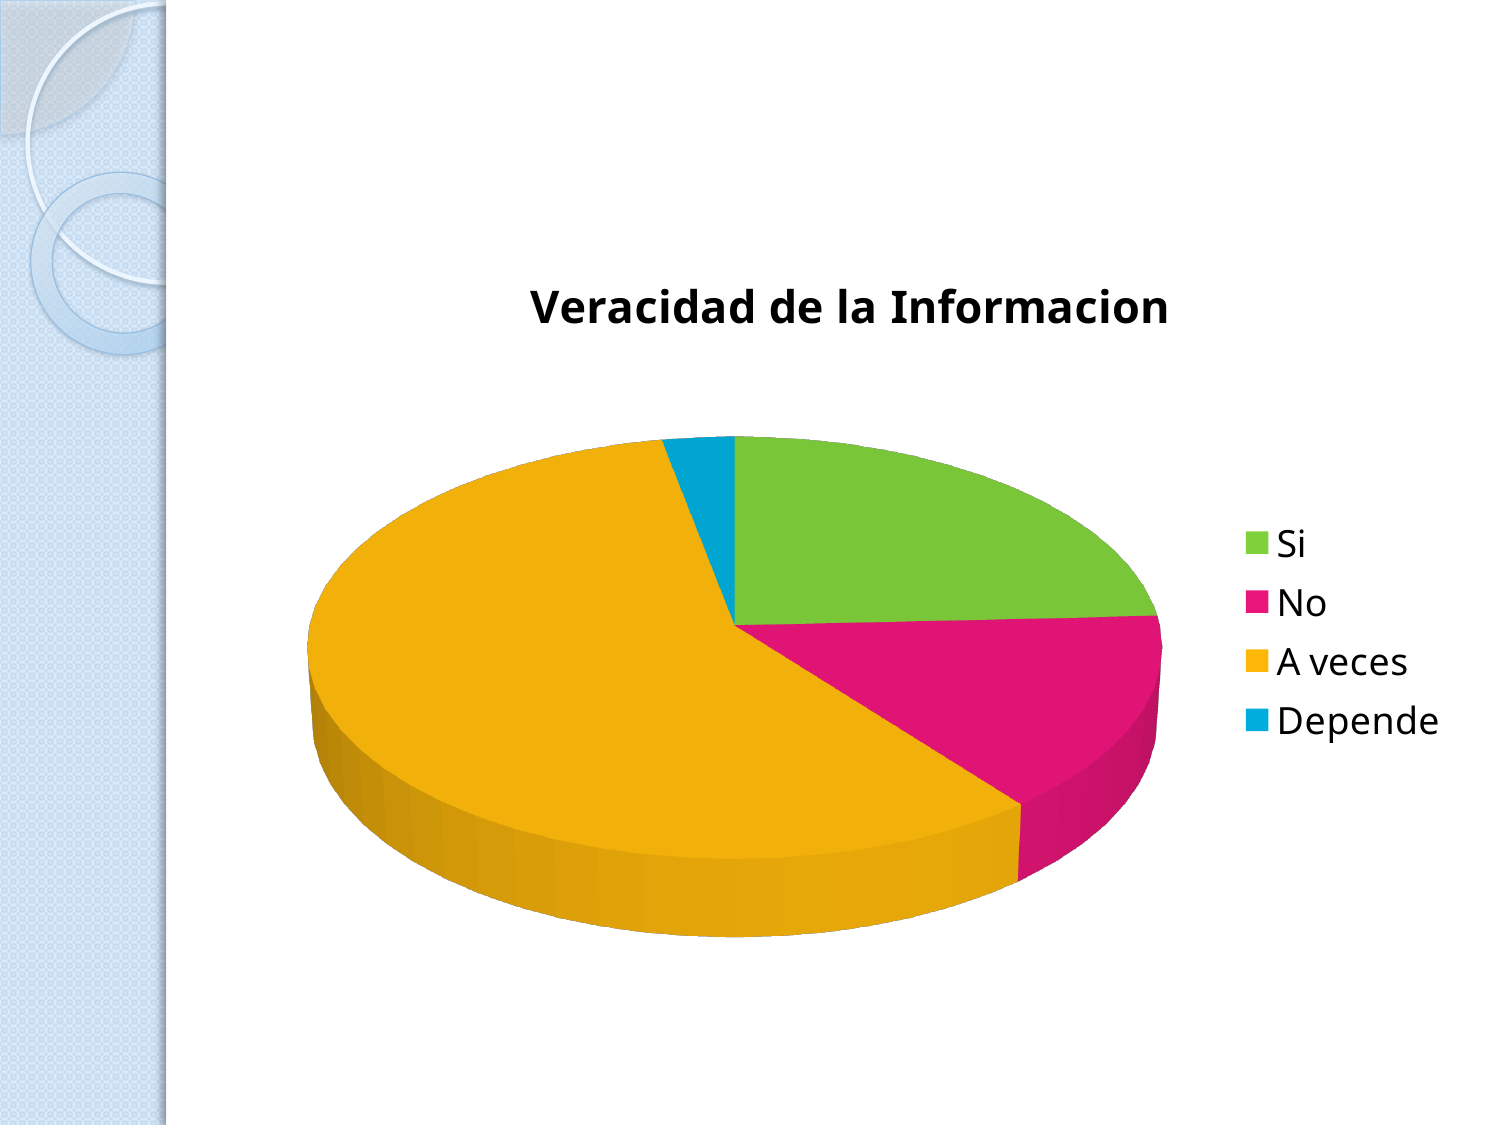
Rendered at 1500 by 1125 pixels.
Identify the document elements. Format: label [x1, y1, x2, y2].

chart [235, 237, 1466, 1026]
